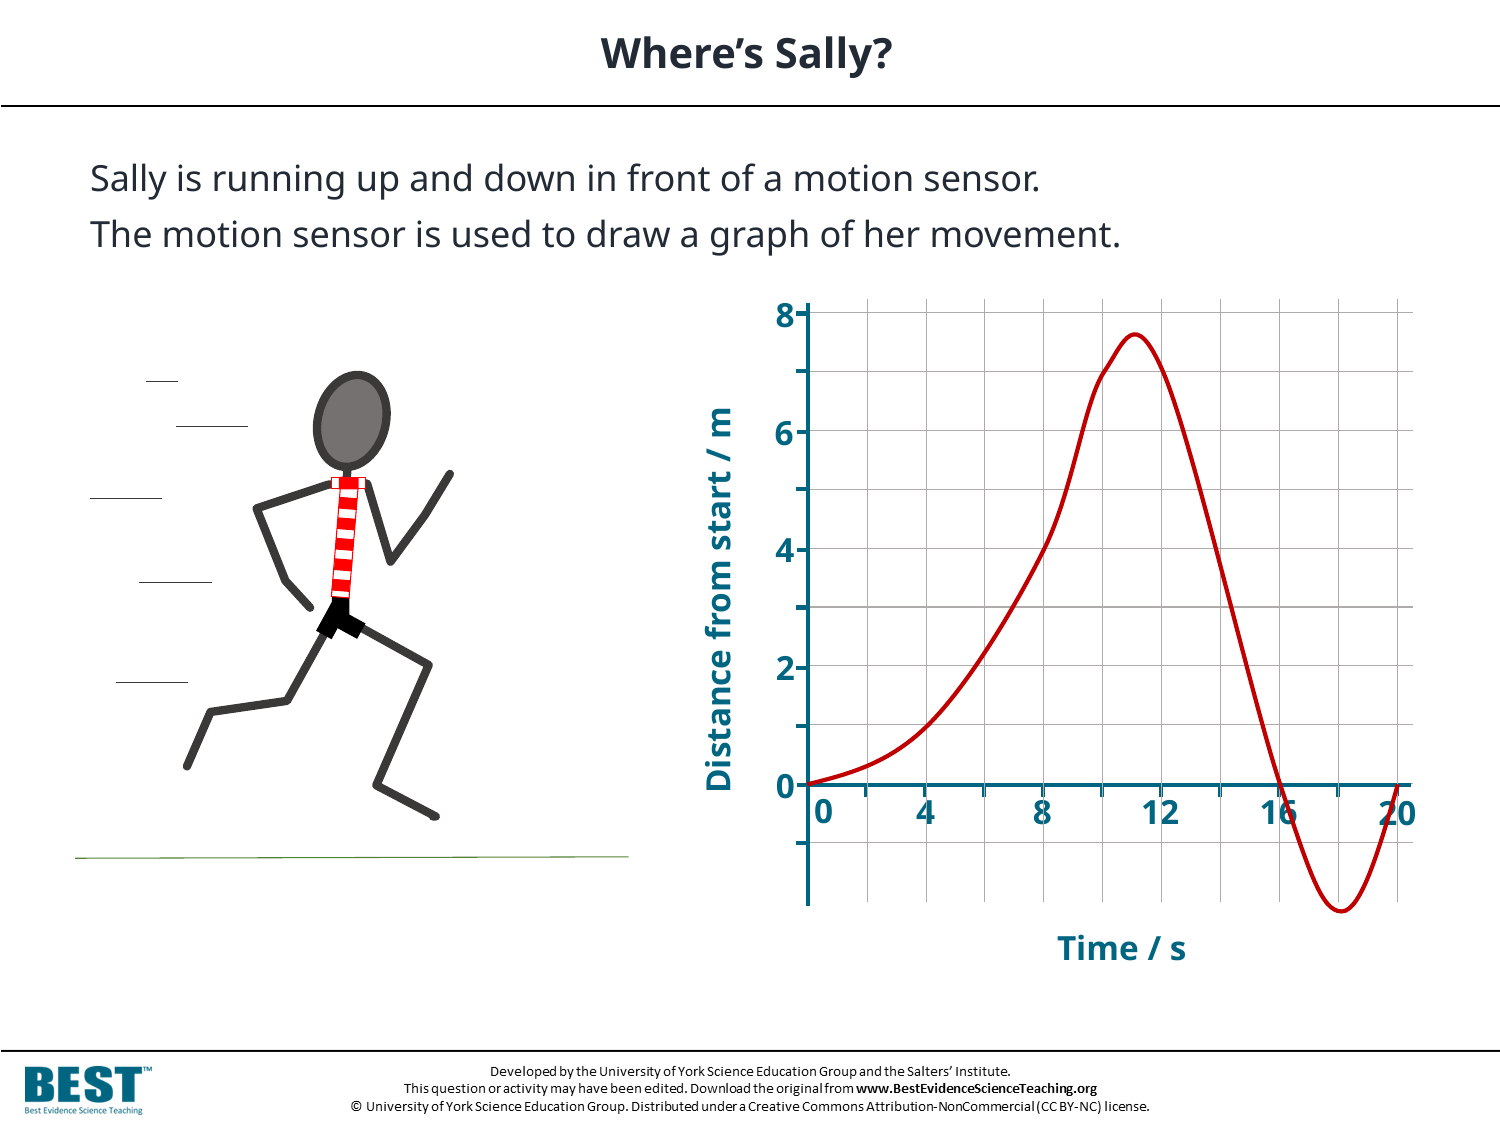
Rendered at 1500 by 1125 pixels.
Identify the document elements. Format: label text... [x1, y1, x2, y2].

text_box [74, 374, 629, 859]
text_box Where’s Sally? [23, 4, 1471, 99]
picture [1, 105, 1500, 1125]
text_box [689, 286, 1439, 976]
